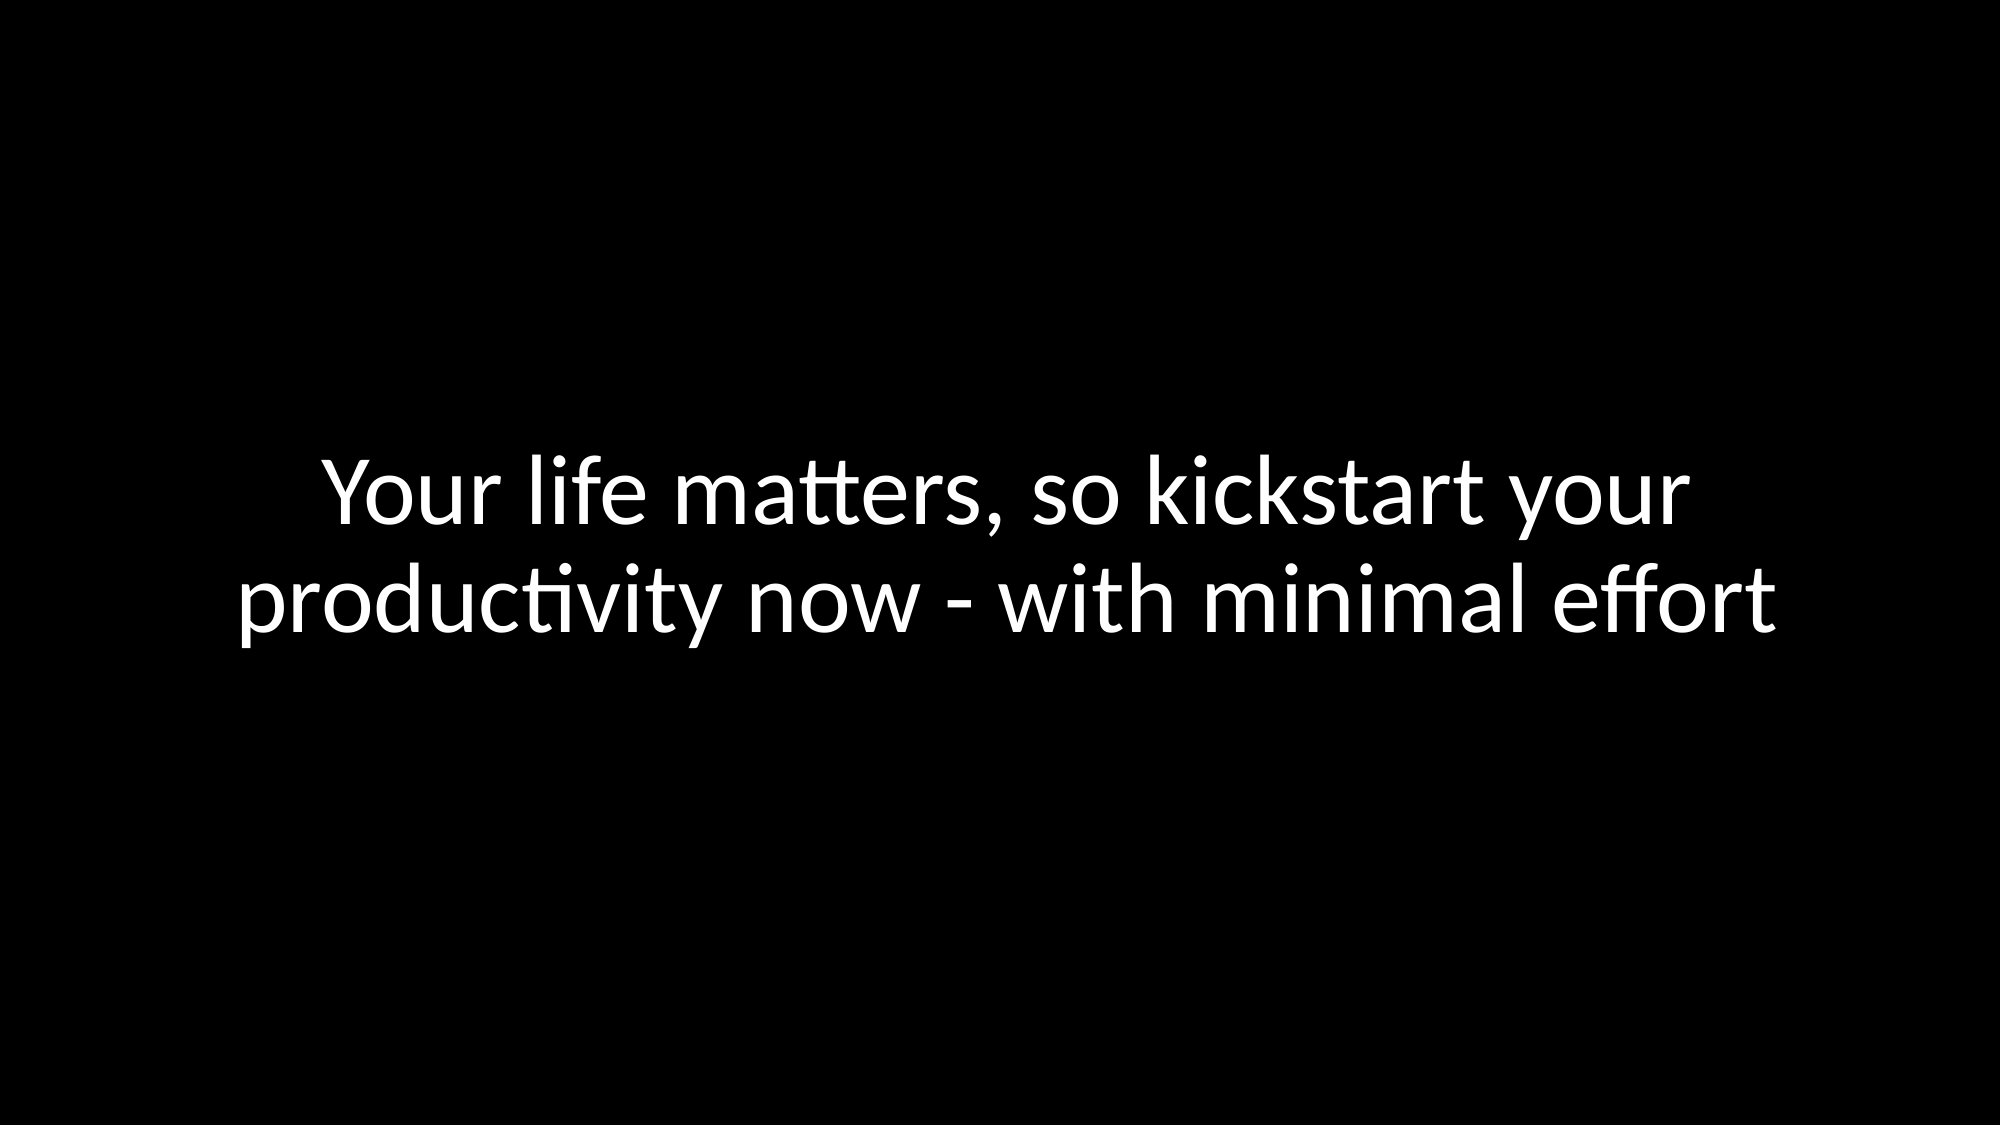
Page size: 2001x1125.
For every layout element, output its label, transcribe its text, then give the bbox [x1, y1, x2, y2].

list Your life matters, so kickstart your productivity now - with minimal effort [144, 430, 1870, 954]
